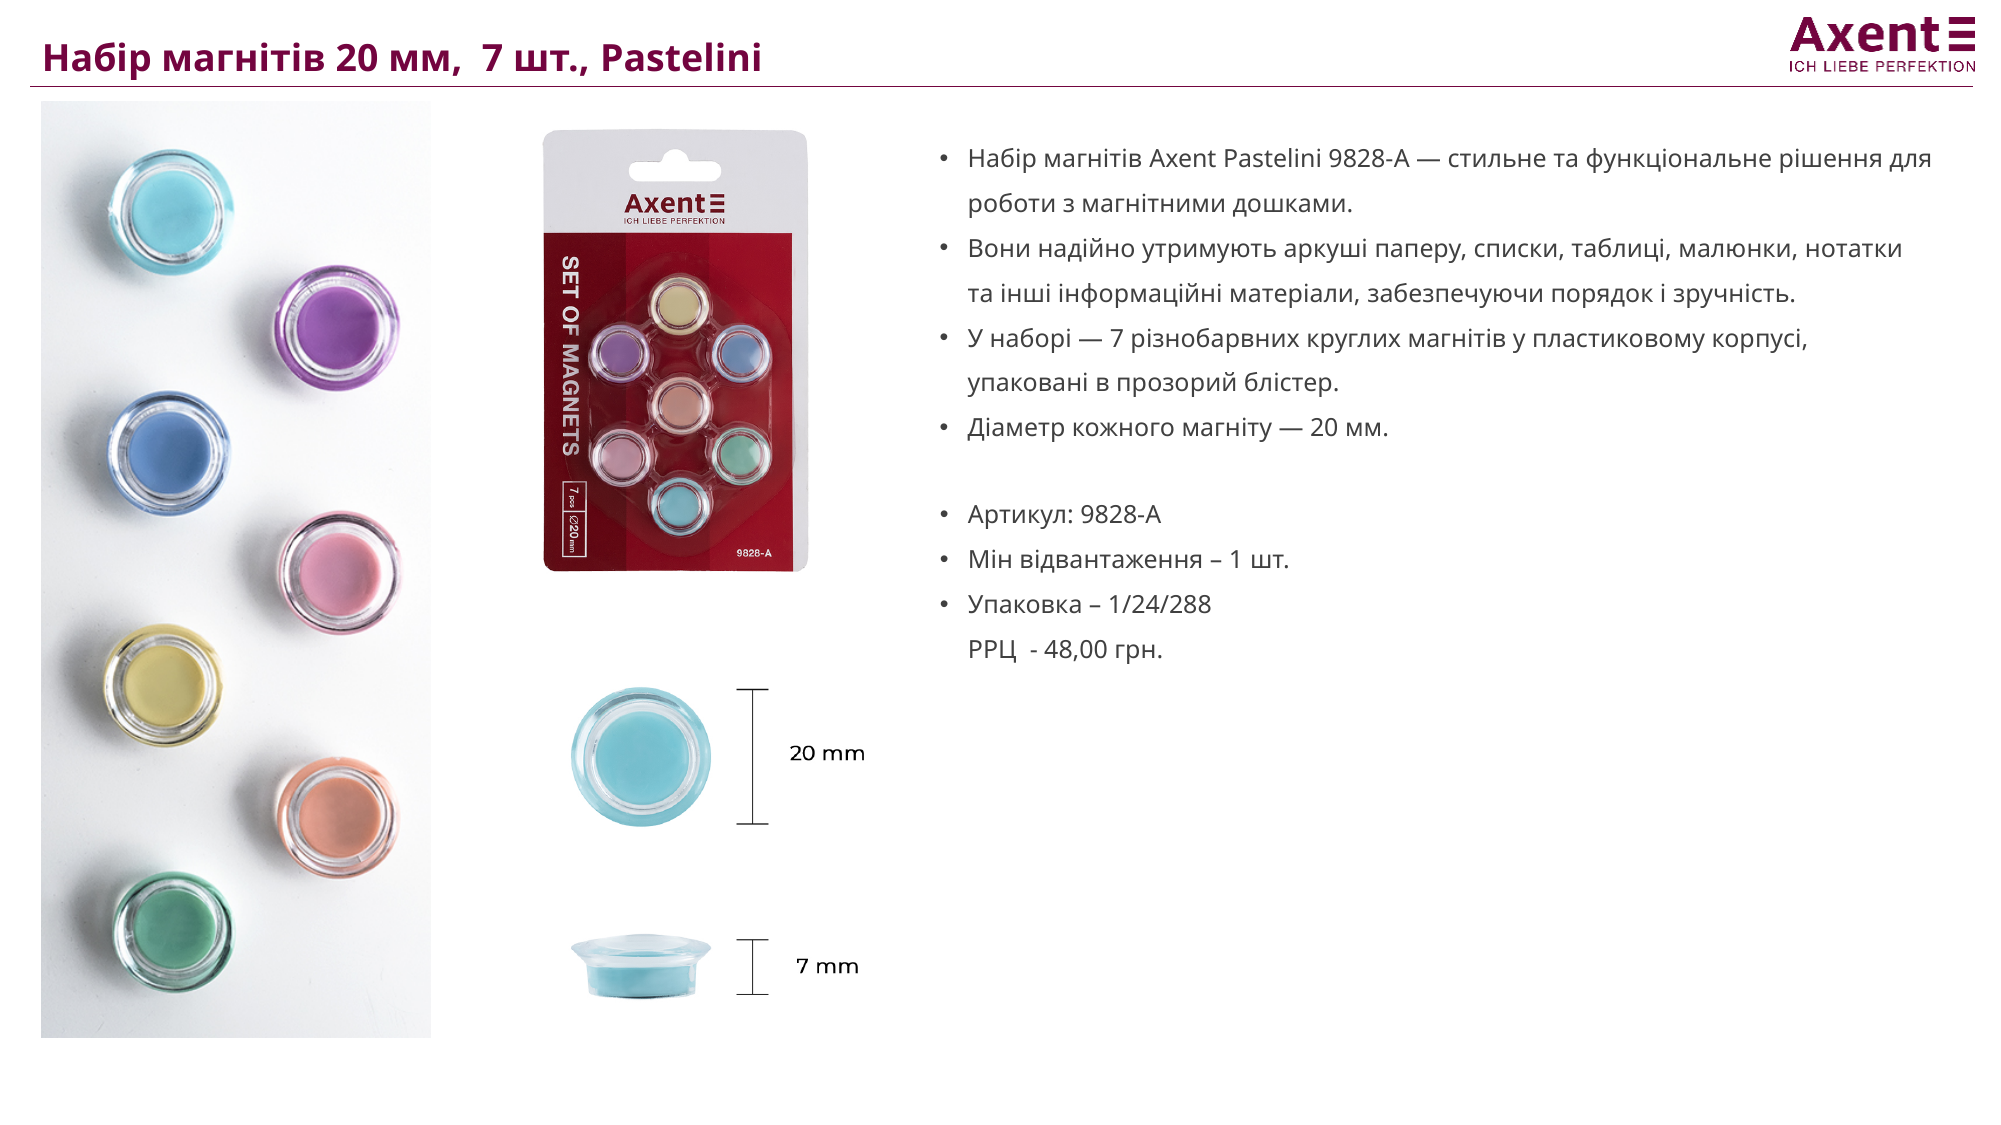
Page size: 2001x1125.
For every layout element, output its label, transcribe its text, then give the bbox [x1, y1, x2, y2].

text_box Набір магнітів Axent Pastelini 9828-А — стильне та функціональне рішення для роботи з магнітними дошками. Вони надійно утримують аркуші паперу, списки, таблиці, малюнки, нотатки та інші інформаційні матеріали, забезпечуючи порядок і зручність. У наборі — 7 різнобарвних круглих магнітів у пластиковому корпусі, упаковані в прозорий блістер. Діаметр кожного магніту — 20 мм. [924, 120, 1951, 450]
picture [41, 101, 431, 1038]
picture [493, 614, 961, 1082]
picture [530, 127, 814, 574]
text_box Набір магнітів 20 мм, 7 шт., Pastelini [27, 4, 1812, 87]
text_box Артикул: 9828-А Мін відвантаження – 1 шт. Упаковка – 1/24/288 РРЦ - 48,00 грн. [924, 476, 1719, 671]
picture [1790, 17, 1975, 73]
